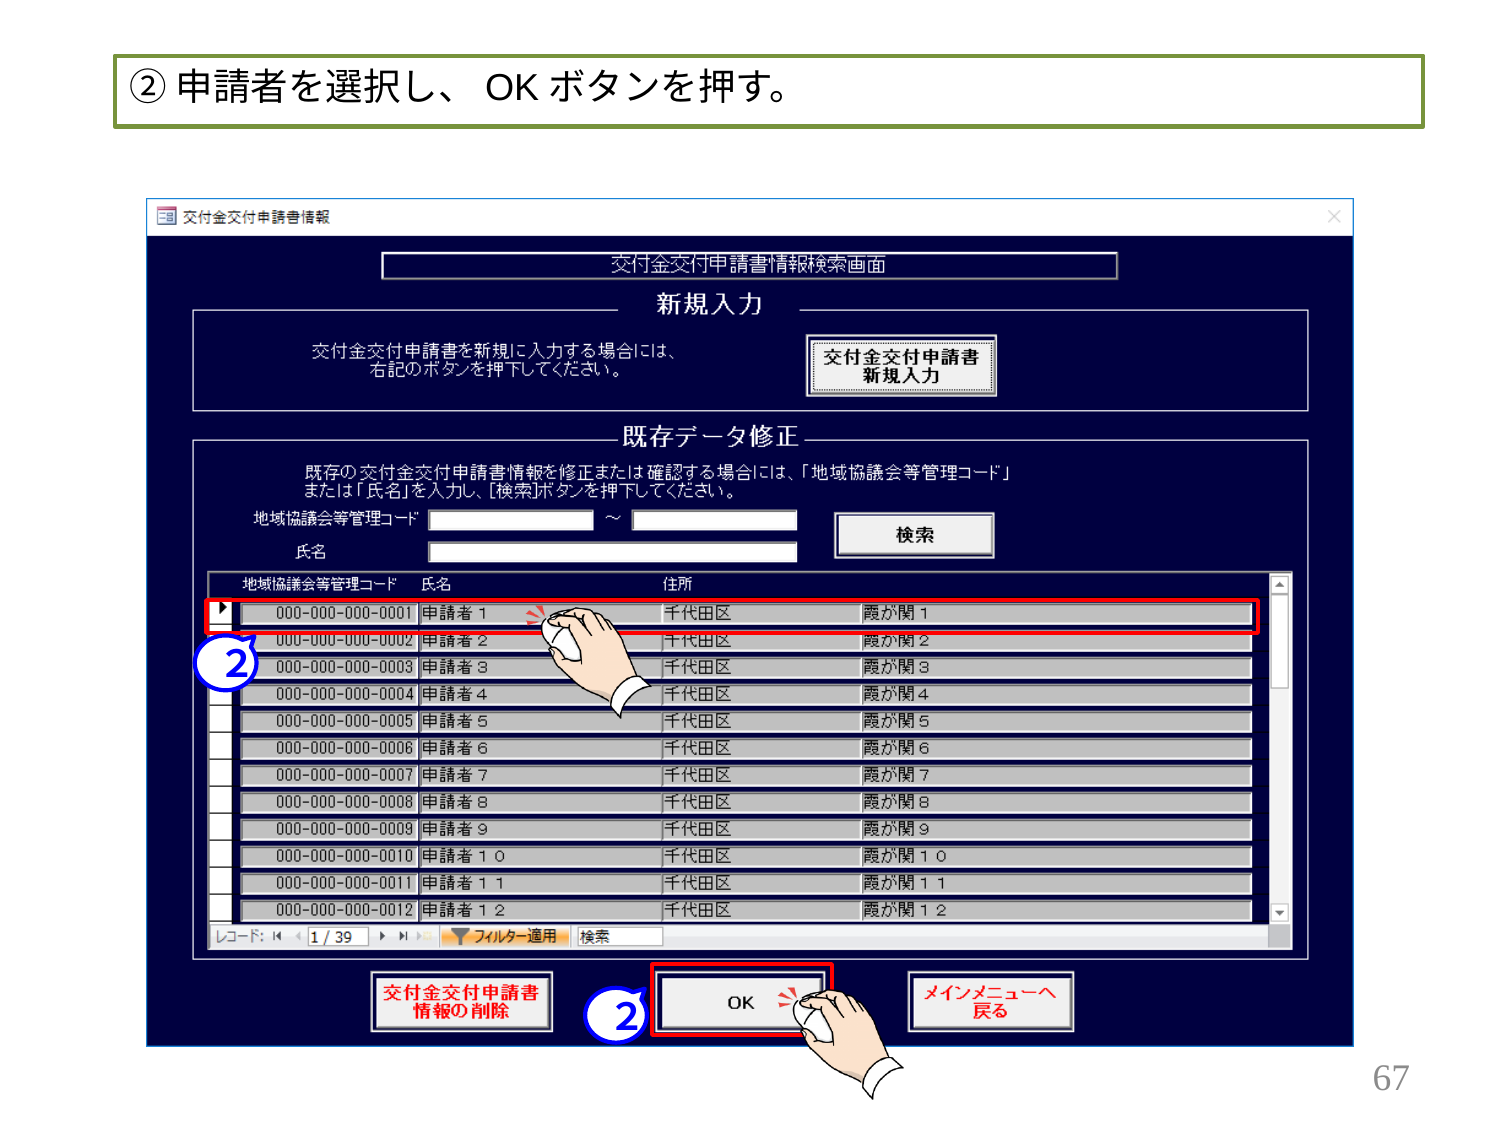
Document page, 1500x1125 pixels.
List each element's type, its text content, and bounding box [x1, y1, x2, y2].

slide_number 66 [1074, 1045, 1425, 1106]
text_box ②申請者を選択し、OKボタンを押す。 [113, 54, 1425, 129]
picture [145, 198, 1354, 1107]
